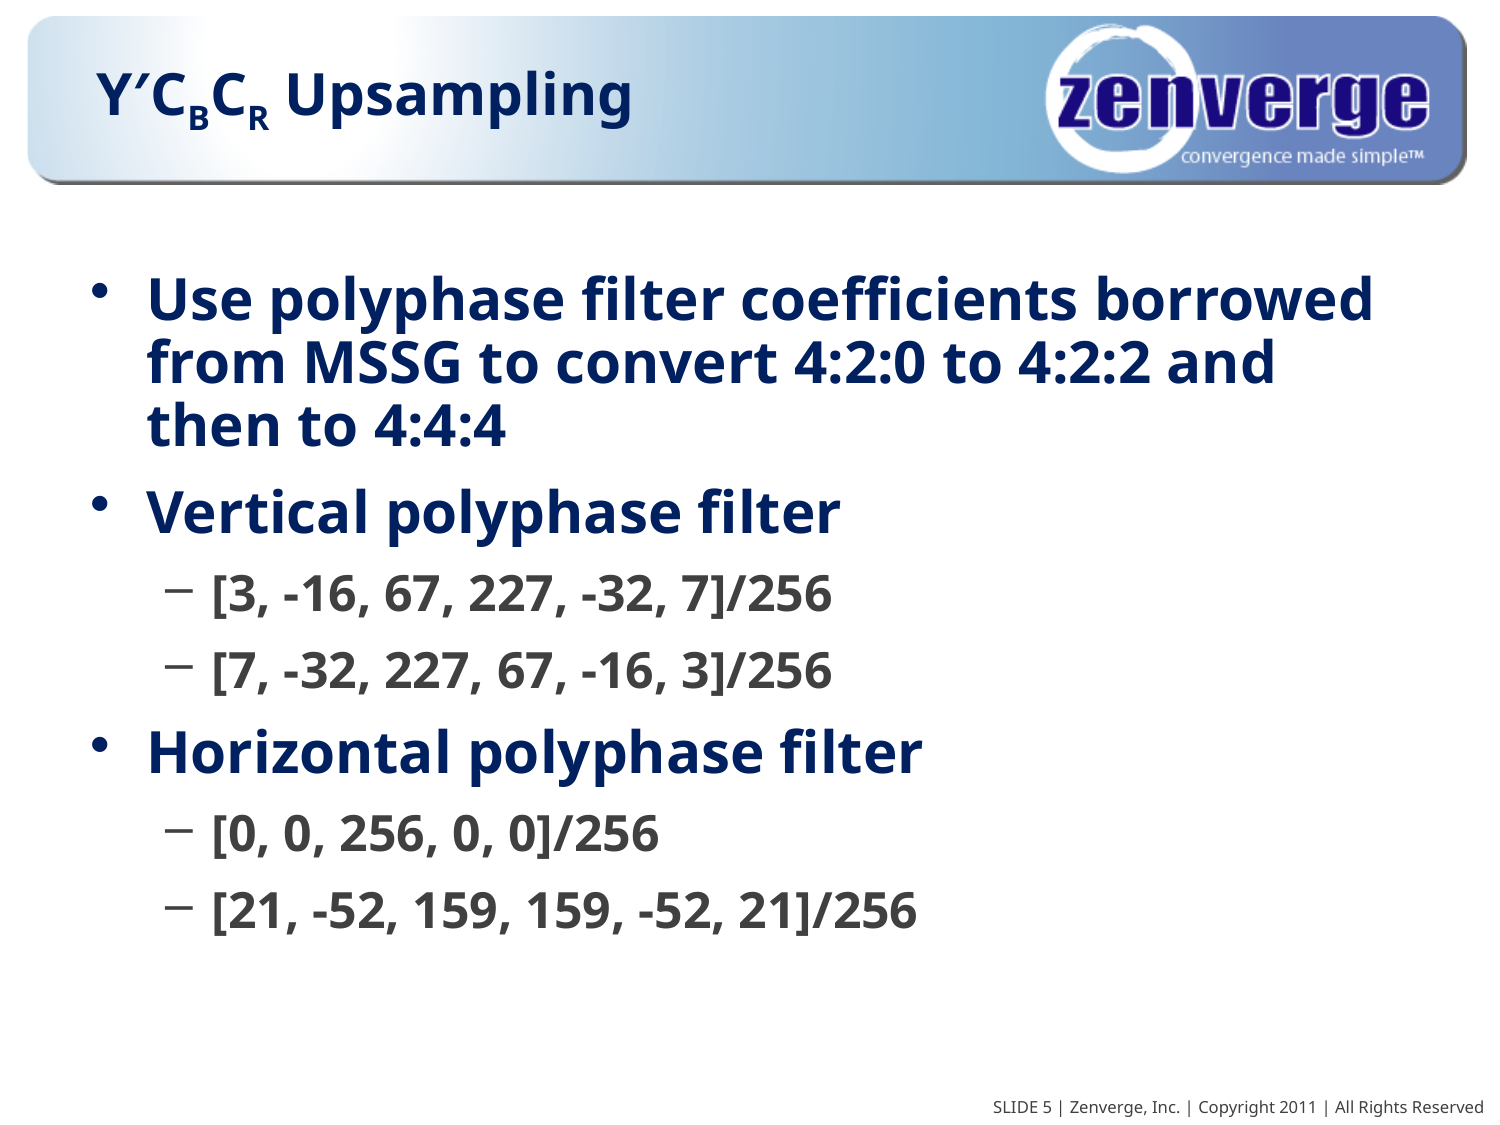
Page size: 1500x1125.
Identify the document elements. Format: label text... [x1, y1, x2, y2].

title Y′CBCR Upsampling [80, 25, 989, 169]
picture [27, 16, 1467, 185]
list Use polyphase filter coefficients borrowed from MSSG to convert 4:2:0 to 4:2:2 and then to 4:4:4 Vertical polyphase filter [3, -16, 67, 227, -32, 7]/256 [7, -32, 227, 67, -16, 3]/256 Horizontal polyphase filter [0, 0, 256, 0, 0]/256 [21, -52, 159, 159, -52, 21]/256 [74, 262, 1426, 1006]
